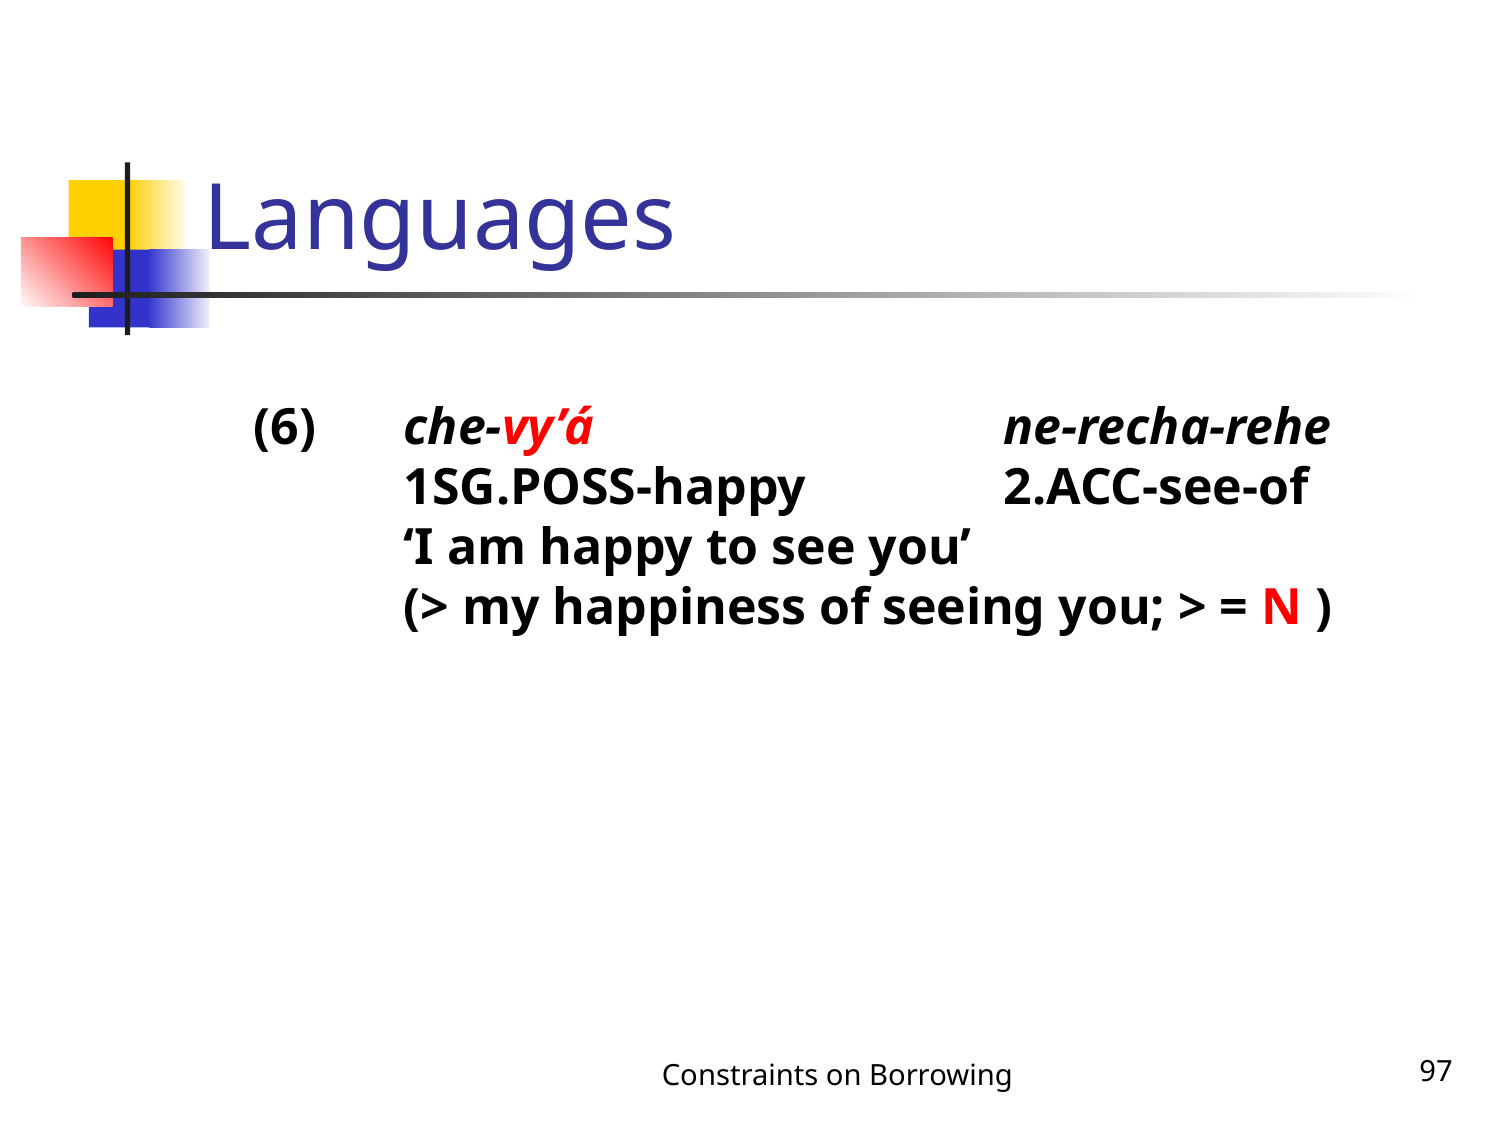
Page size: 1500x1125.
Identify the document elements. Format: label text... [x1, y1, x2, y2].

slide_number 97 [1154, 1023, 1468, 1100]
footer Constraints on Borrowing [599, 1023, 1076, 1100]
text_box (6) che-vy’á ne-recha-rehe 1SG.POSS-happy 2.ACC-see-of ‘I am happy to see you’ (> my happiness of seeing you; > = N ) [238, 387, 1469, 642]
title Languages [188, 34, 1468, 276]
